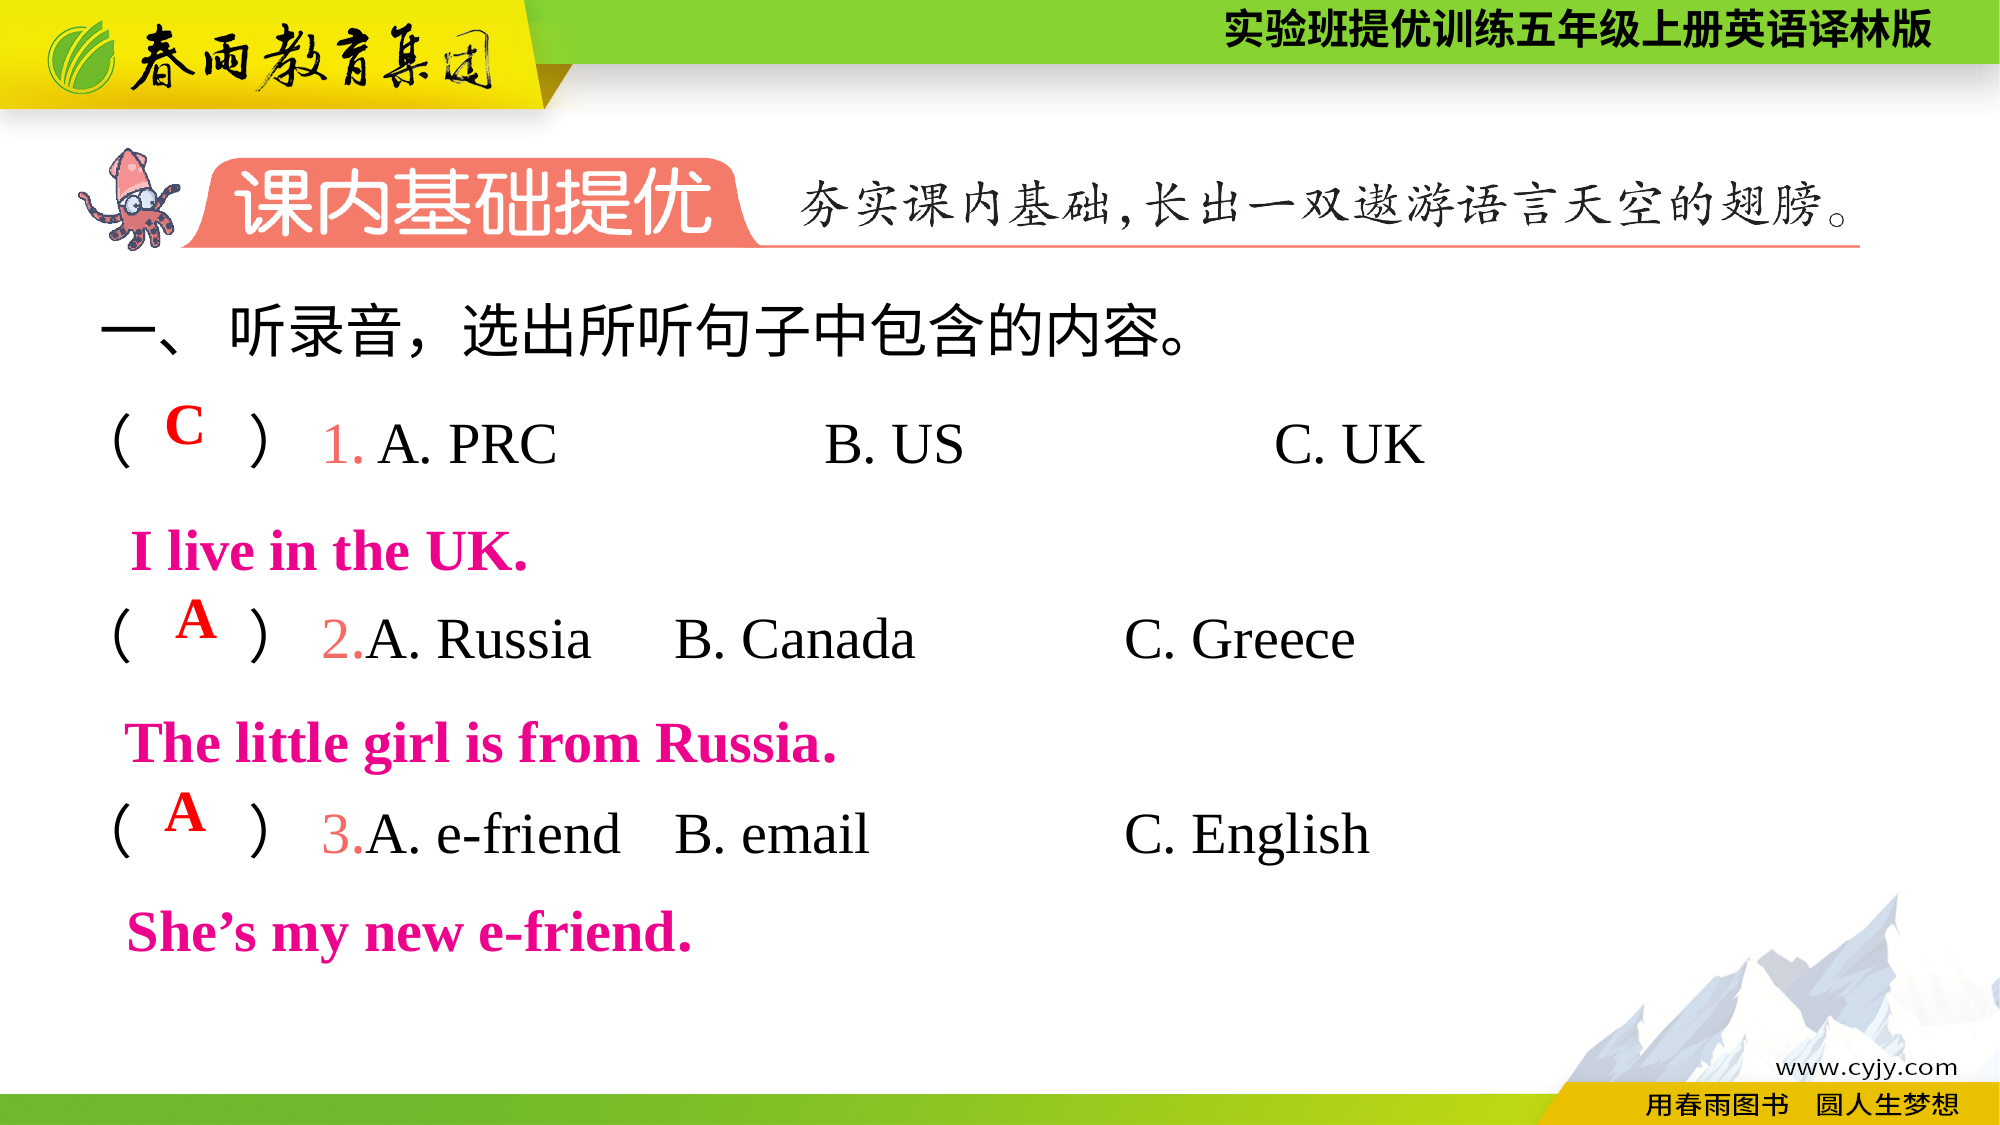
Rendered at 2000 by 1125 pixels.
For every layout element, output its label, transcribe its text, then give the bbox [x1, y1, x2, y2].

text_box （ ）1. A. PRC B. US C. UK （ ）2.A. Russia B. Canada C. Greece （ ）3.A. e-friend B. email C. English [59, 363, 1944, 873]
text_box I live in the UK. [115, 470, 545, 590]
text_box The little girl is from Russia. [109, 661, 853, 782]
text_box C [149, 378, 222, 464]
picture [0, 0, 2000, 1125]
text_box A [160, 572, 233, 657]
text_box She’s my new e-friend. [112, 851, 709, 971]
list 一、 听录音，选出所听句子中包含的内容。 [84, 251, 1969, 360]
text_box A [149, 765, 222, 851]
